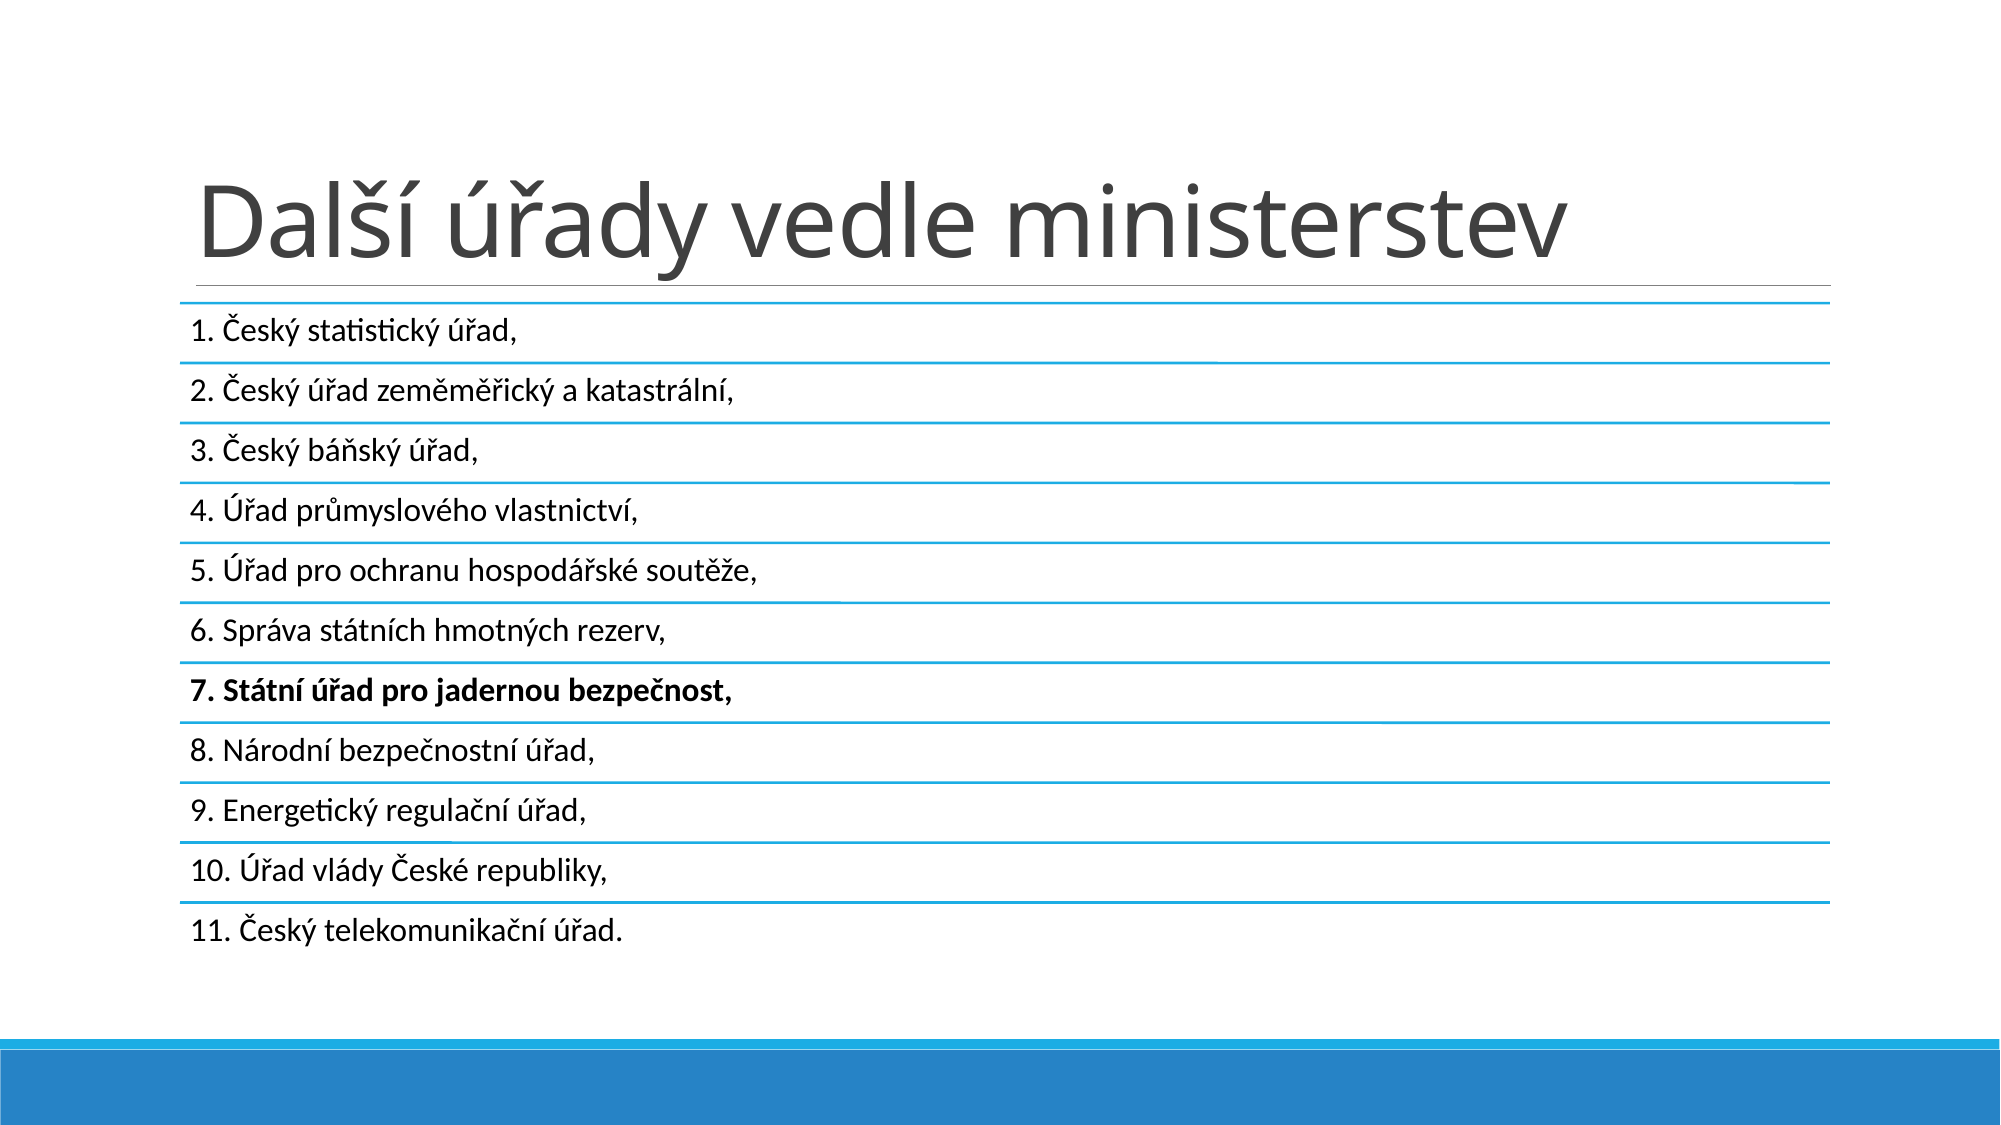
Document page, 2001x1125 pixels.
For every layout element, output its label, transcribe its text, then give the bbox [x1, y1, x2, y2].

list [179, 302, 1831, 964]
title Další úřady vedle ministerstev [180, 47, 1830, 285]
